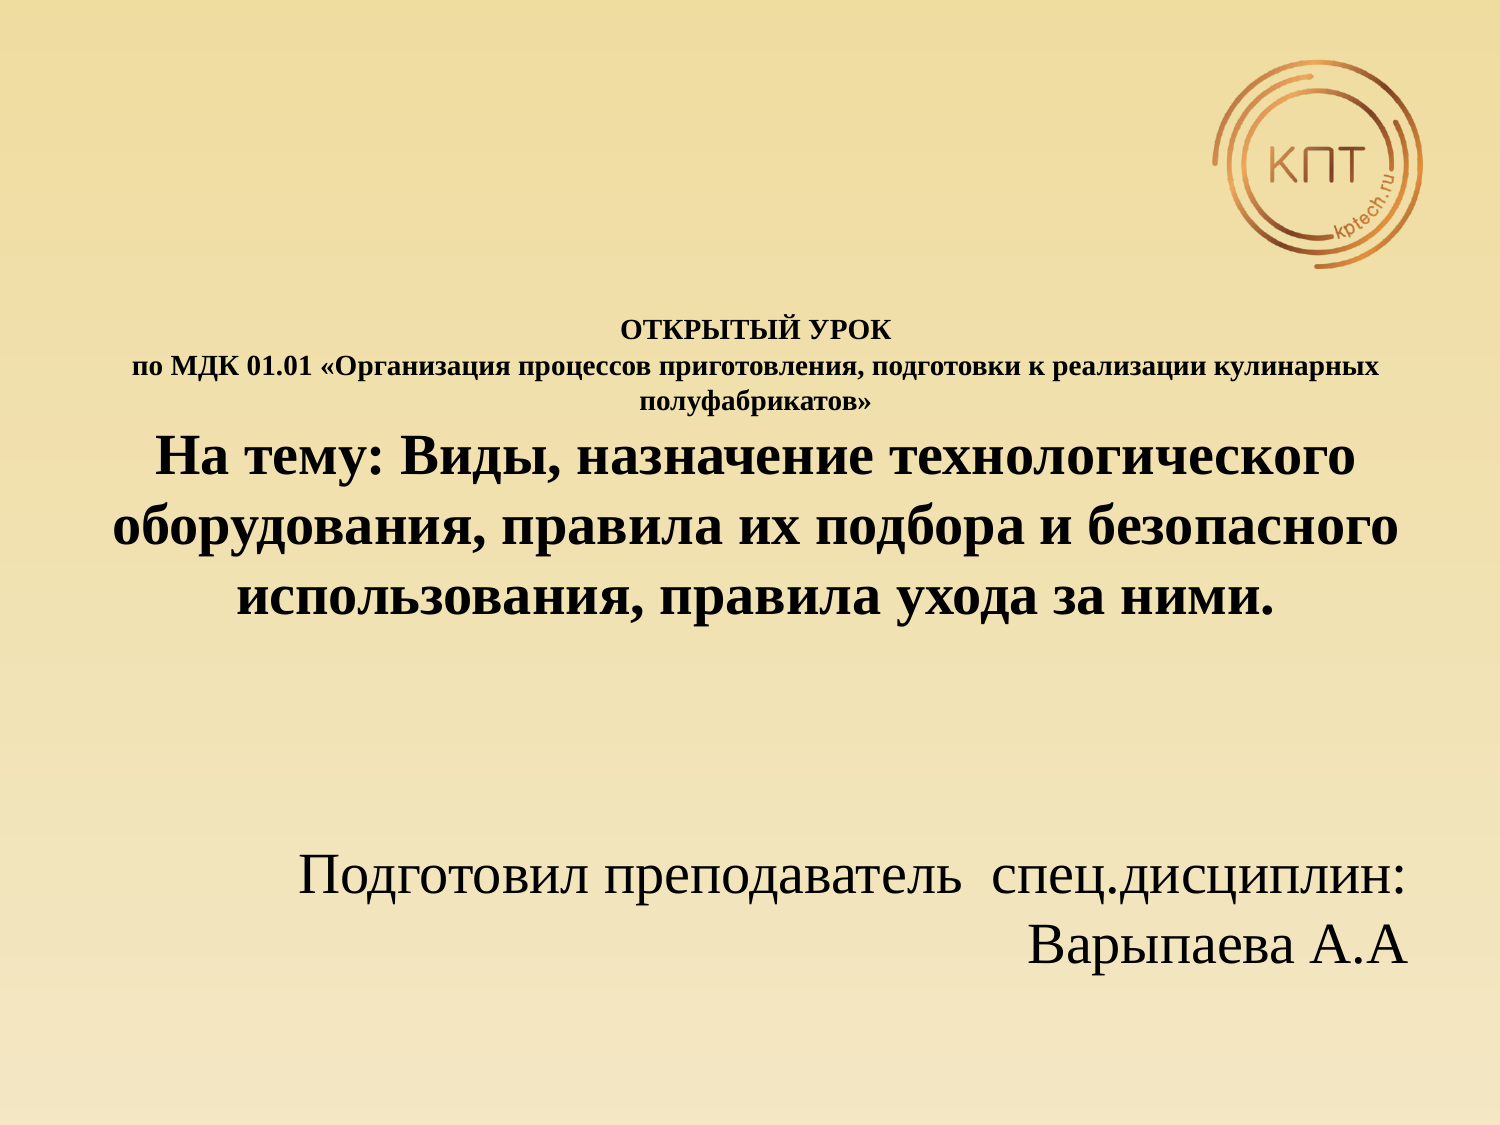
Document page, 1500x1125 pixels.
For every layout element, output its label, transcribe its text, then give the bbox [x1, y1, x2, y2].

text_box Открытый урок по МДК 01.01 «Организация процессов приготовления, подготовки к реализации кулинарных полуфабрикатов» На тему: Виды, назначение технологического оборудования, правила их подбора и безопасного использования, правила ухода за ними. Подготовил преподаватель спец.дисциплин: Варыпаева А.А [88, 163, 1424, 983]
picture [1212, 57, 1424, 270]
